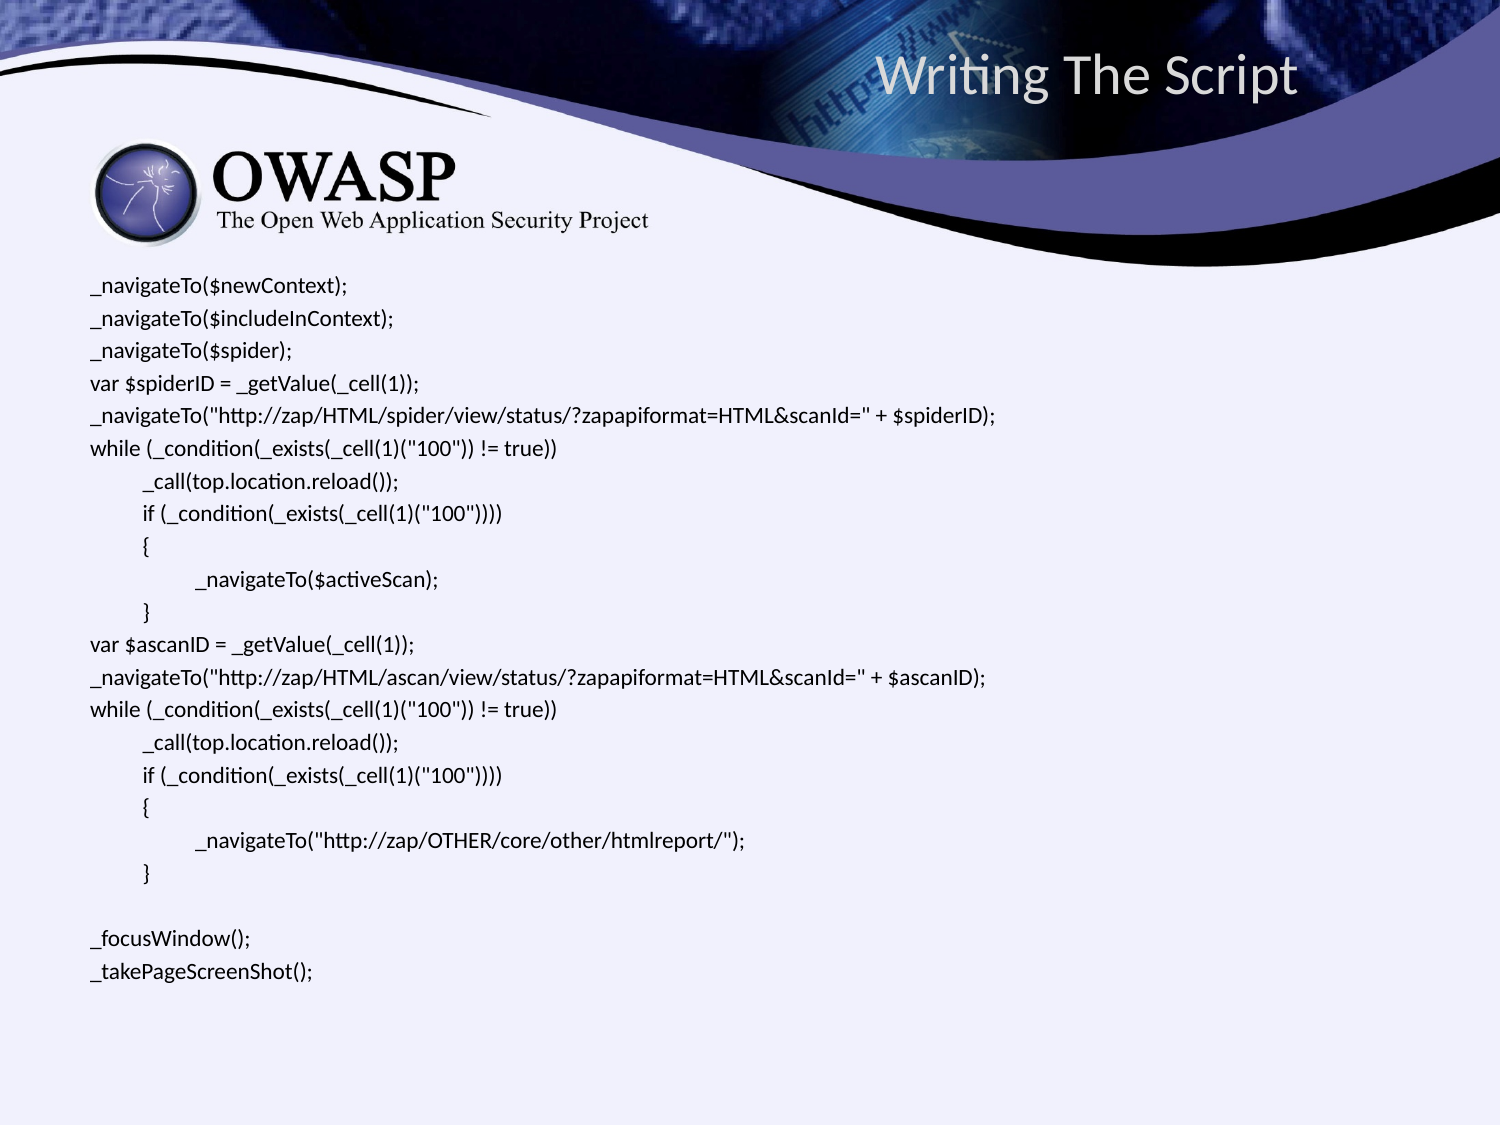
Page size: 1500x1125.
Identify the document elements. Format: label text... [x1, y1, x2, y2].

picture [0, 0, 1500, 1125]
list _navigateTo($newContext); _navigateTo($includeInContext); _navigateTo($spider); var $spiderID = _getValue(_cell(1)); _navigateTo("http://zap/HTML/spider/view/status/?zapapiformat=HTML&scanId=" + $spiderID); while (_condition(_exists(_cell(1)("100")) != true)) _call(top.location.reload()); if (_condition(_exists(_cell(1)("100")))) { _navigateTo($activeScan); } var $ascanID = _getValue(_cell(1)); _navigateTo("http://zap/HTML/ascan/view/status/?zapapiformat=HTML&scanId=" + $ascanID); while (_condition(_exists(_cell(1)("100")) != true)) _call(top.location.reload()); if (_condition(_exists(_cell(1)("100")))) { _navigateTo("http://zap/OTHER/core/other/htmlreport/"); } _focusWindow(); _takePageScreenShot(); [75, 262, 1425, 1005]
title Writing The Script [699, 12, 1475, 130]
